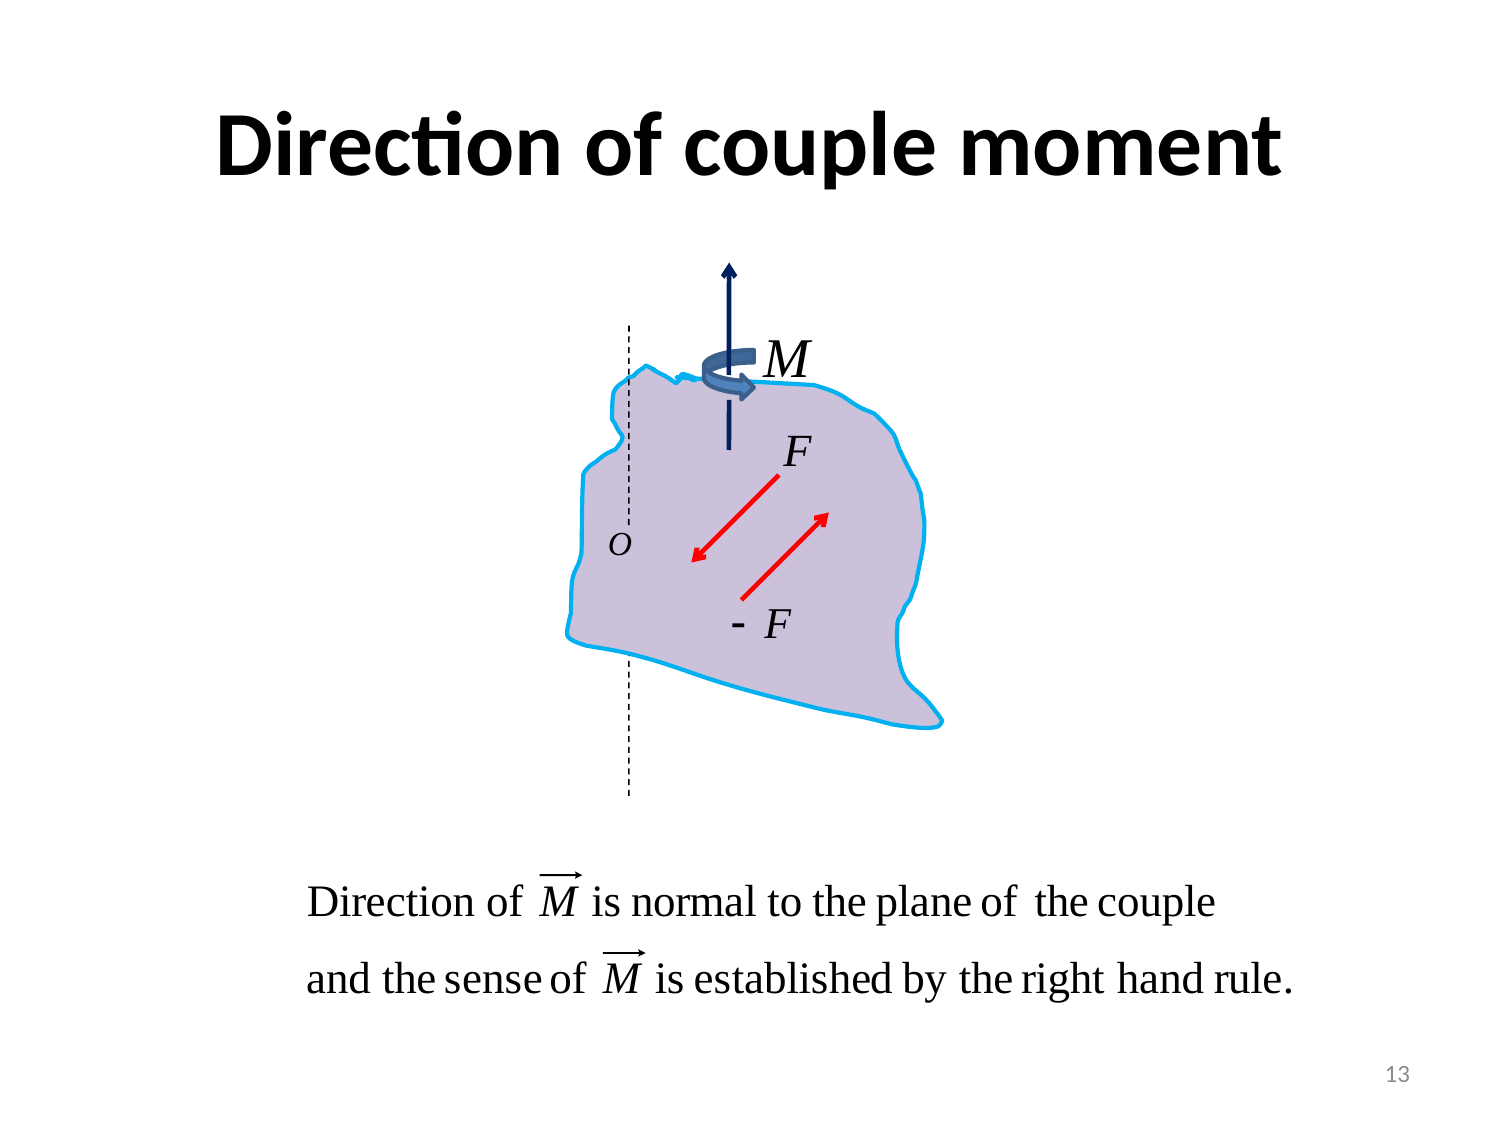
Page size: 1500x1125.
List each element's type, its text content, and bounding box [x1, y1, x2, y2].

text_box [299, 862, 1309, 1013]
slide_number 13 [1074, 1042, 1425, 1103]
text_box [566, 262, 943, 801]
title Direction of couple moment [75, 45, 1425, 233]
